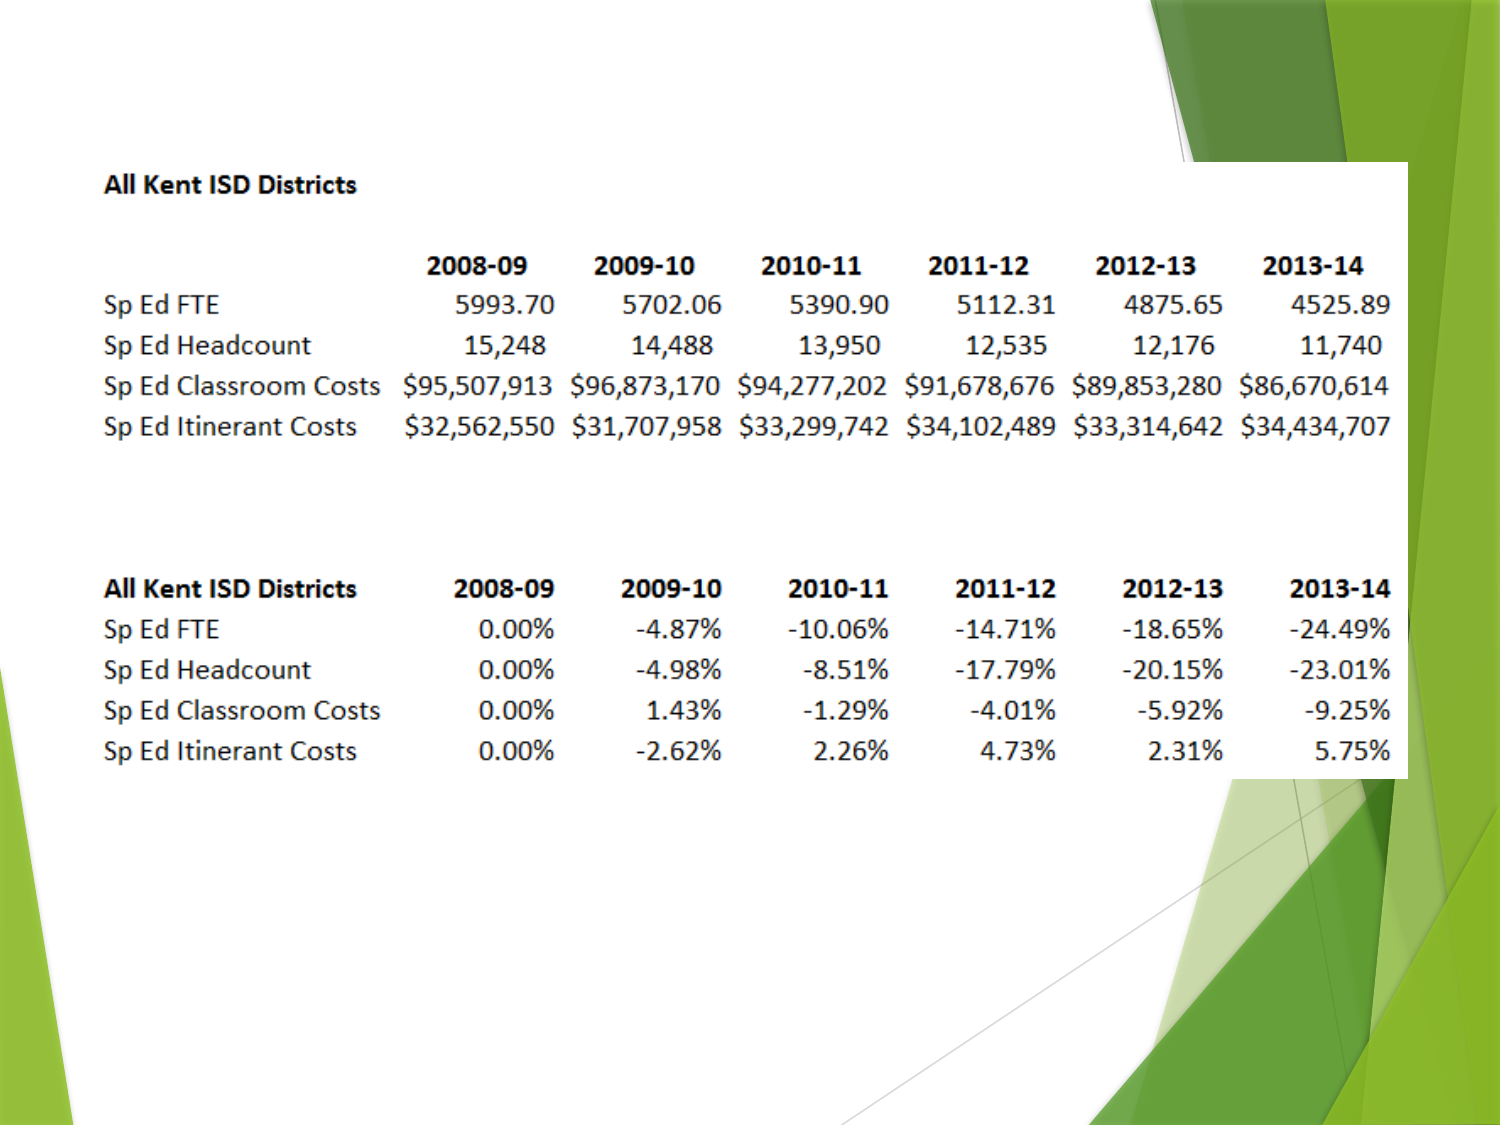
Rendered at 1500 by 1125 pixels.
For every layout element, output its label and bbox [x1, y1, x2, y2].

picture [99, 161, 1408, 779]
